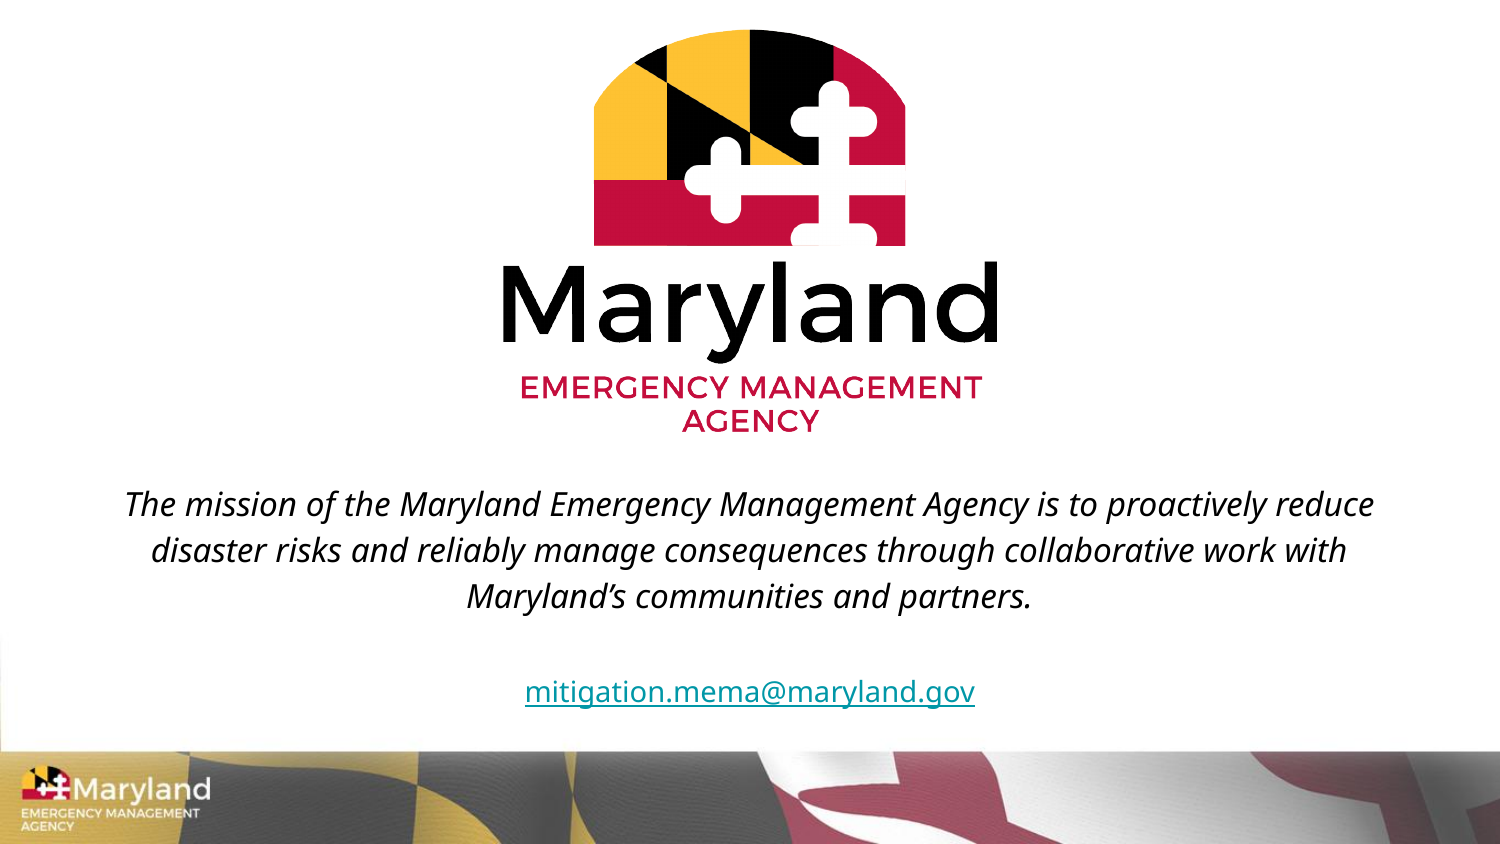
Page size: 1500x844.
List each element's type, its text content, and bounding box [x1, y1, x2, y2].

text_box mitigation.mema@maryland.gov [282, 658, 1218, 736]
list The mission of the Maryland Emergency Management Agency is to proactively reduce disaster risks and reliably manage consequences through collaborative work with Maryland’s communities and partners. [51, 462, 1449, 628]
picture [0, 0, 1500, 844]
